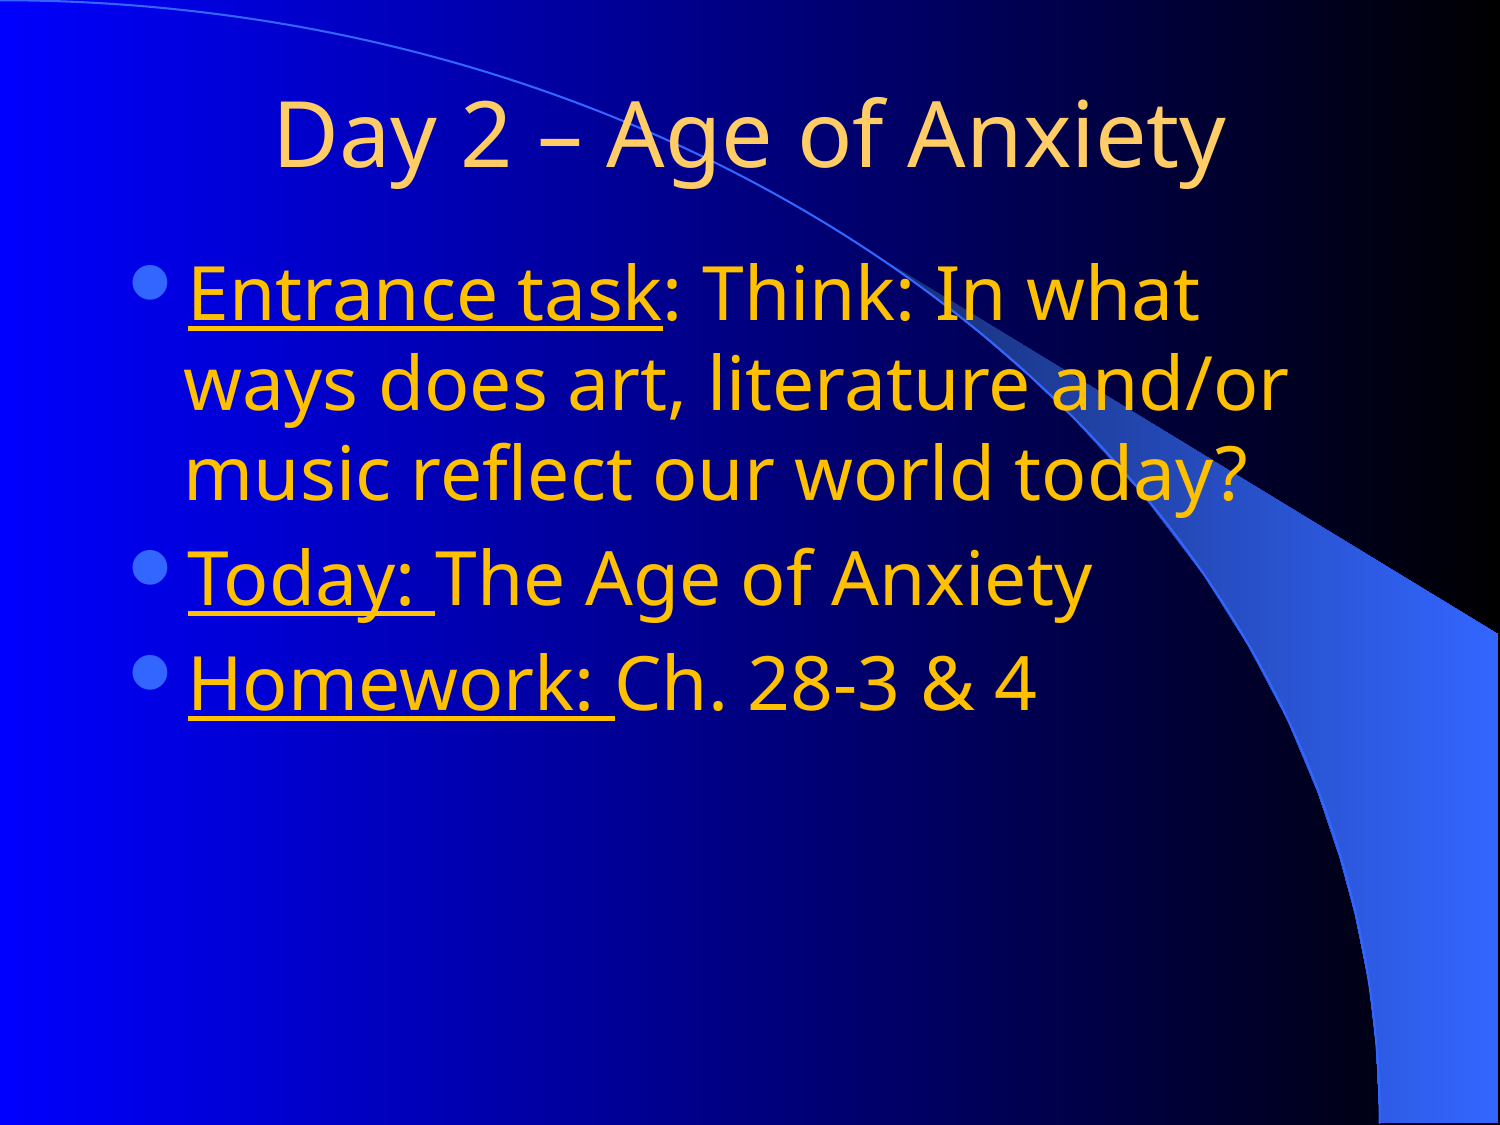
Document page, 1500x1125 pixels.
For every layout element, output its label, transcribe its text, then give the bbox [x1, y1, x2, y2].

list Entrance task: Think: In what ways does art, literature and/or music reflect our world today? Today: The Age of Anxiety Homework: Ch. 28-3 & 4 [112, 237, 1388, 913]
title Day 2 – Age of Anxiety [112, 37, 1388, 226]
